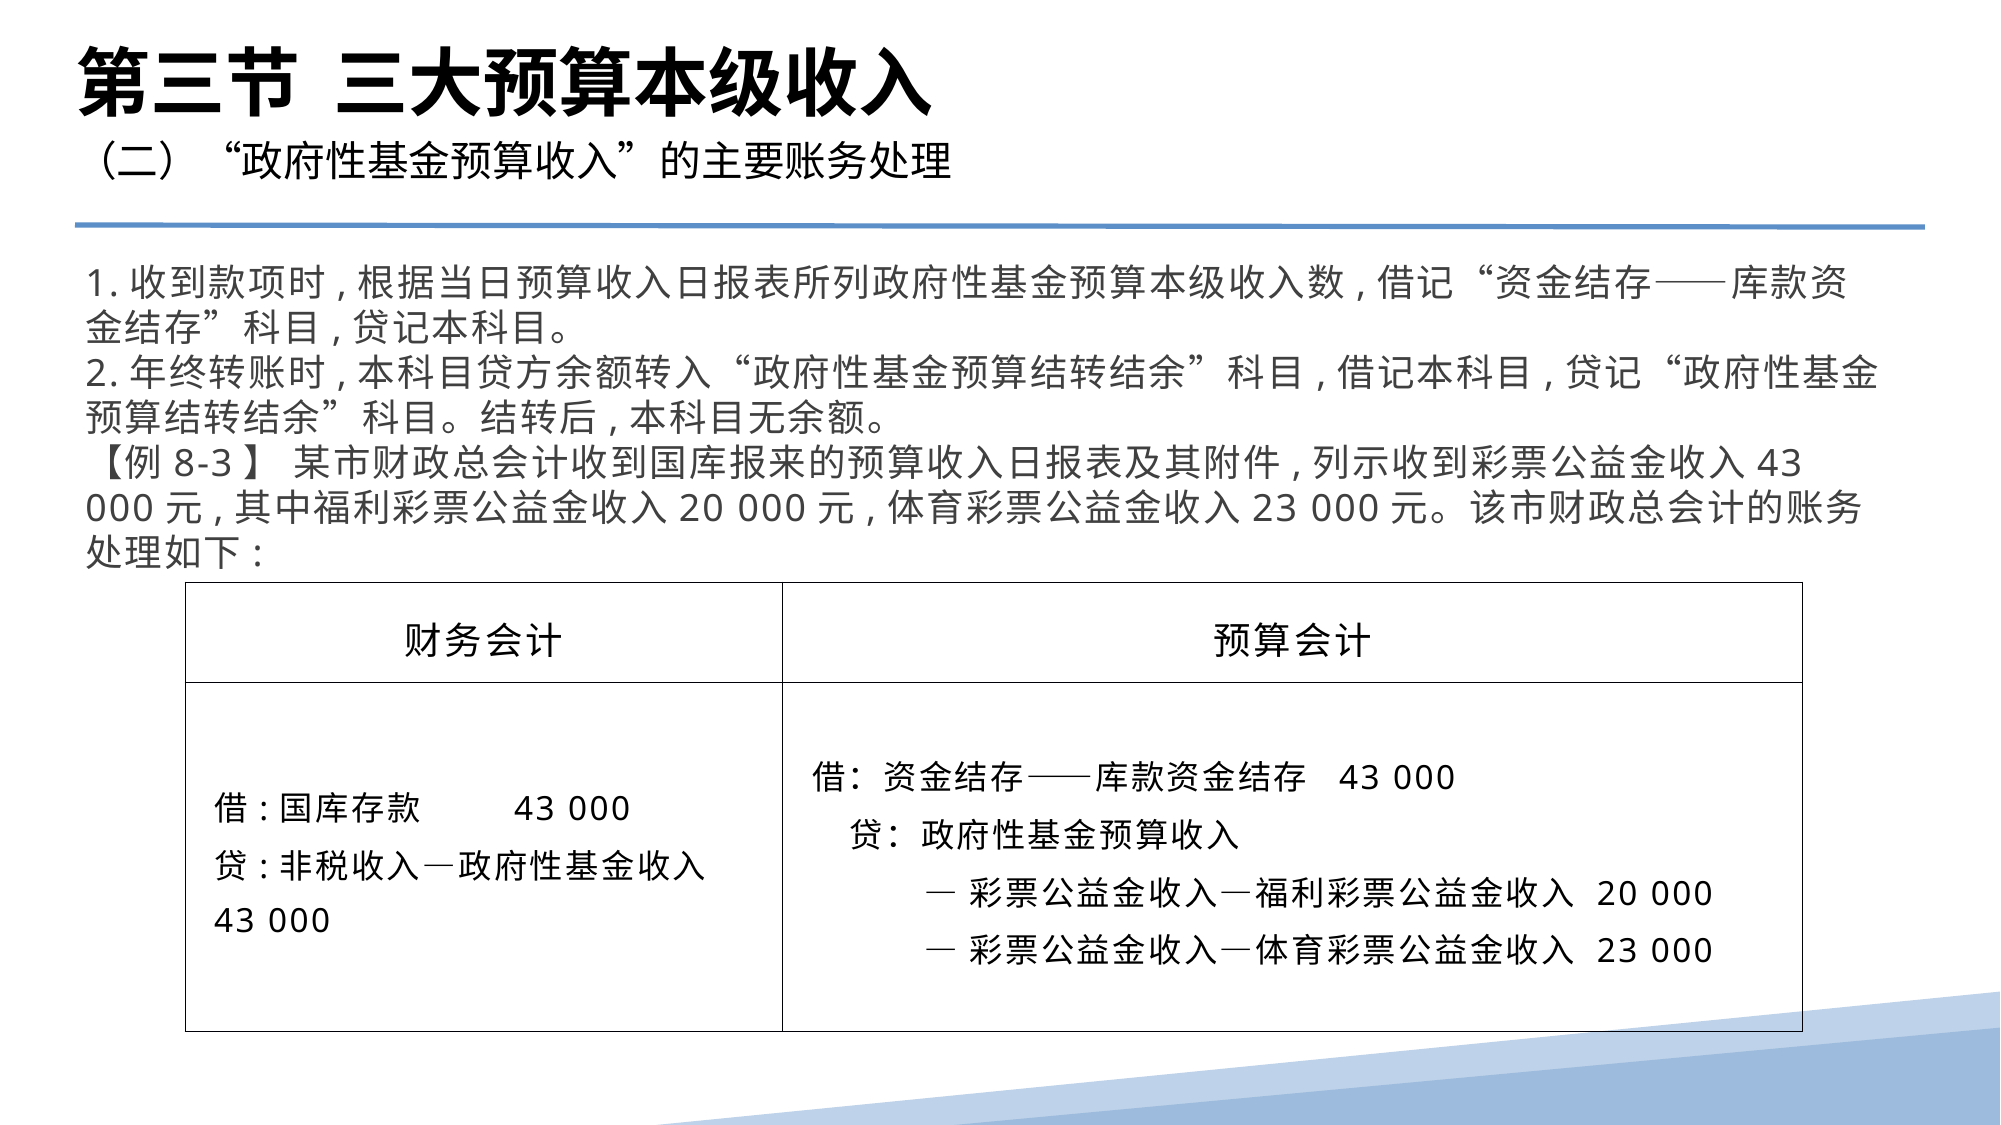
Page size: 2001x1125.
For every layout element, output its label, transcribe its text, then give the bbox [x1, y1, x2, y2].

text_box （二）“政府性基金预算收入”的主要账务处理 [75, 124, 1925, 200]
table_cell 借:国库存款 43 000 贷:非税收入—政府性基金收入43 000 [186, 683, 782, 1031]
table_header 财务会计 [186, 583, 782, 682]
text_box 第三节 三大预算本级收入 [75, 24, 1925, 124]
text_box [74, 224, 1925, 228]
table_cell 借：资金结存――库款资金结存 43 000 贷：政府性基金预算收入 —彩票公益金收入—福利彩票公益金收入 20 000 —彩票公益金收入—体育彩票公益金收入 23 000 [783, 683, 1802, 991]
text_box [656, 991, 2000, 1125]
table_header 预算会计 [783, 583, 1802, 682]
text_box 1.收到款项时,根据当日预算收入日报表所列政府性基金预算本级收入数,借记“资金结存――库款资金结存”科目,贷记本科目。 2.年终转账时,本科目贷方余额转入“政府性基金预算结转结余”科目,借记本科目,贷记“政府性基金预算结转结余”科目。结转后,本科目无余额。 【例8-3】 某市财政总会计收到国库报来的预算收入日报表及其附件,列示收到彩票公益金收入43 000元,其中福利彩票公益金收入20 000元,体育彩票公益金收入23 000元。该市财政总会计的账务处理如下: [75, 252, 1895, 635]
